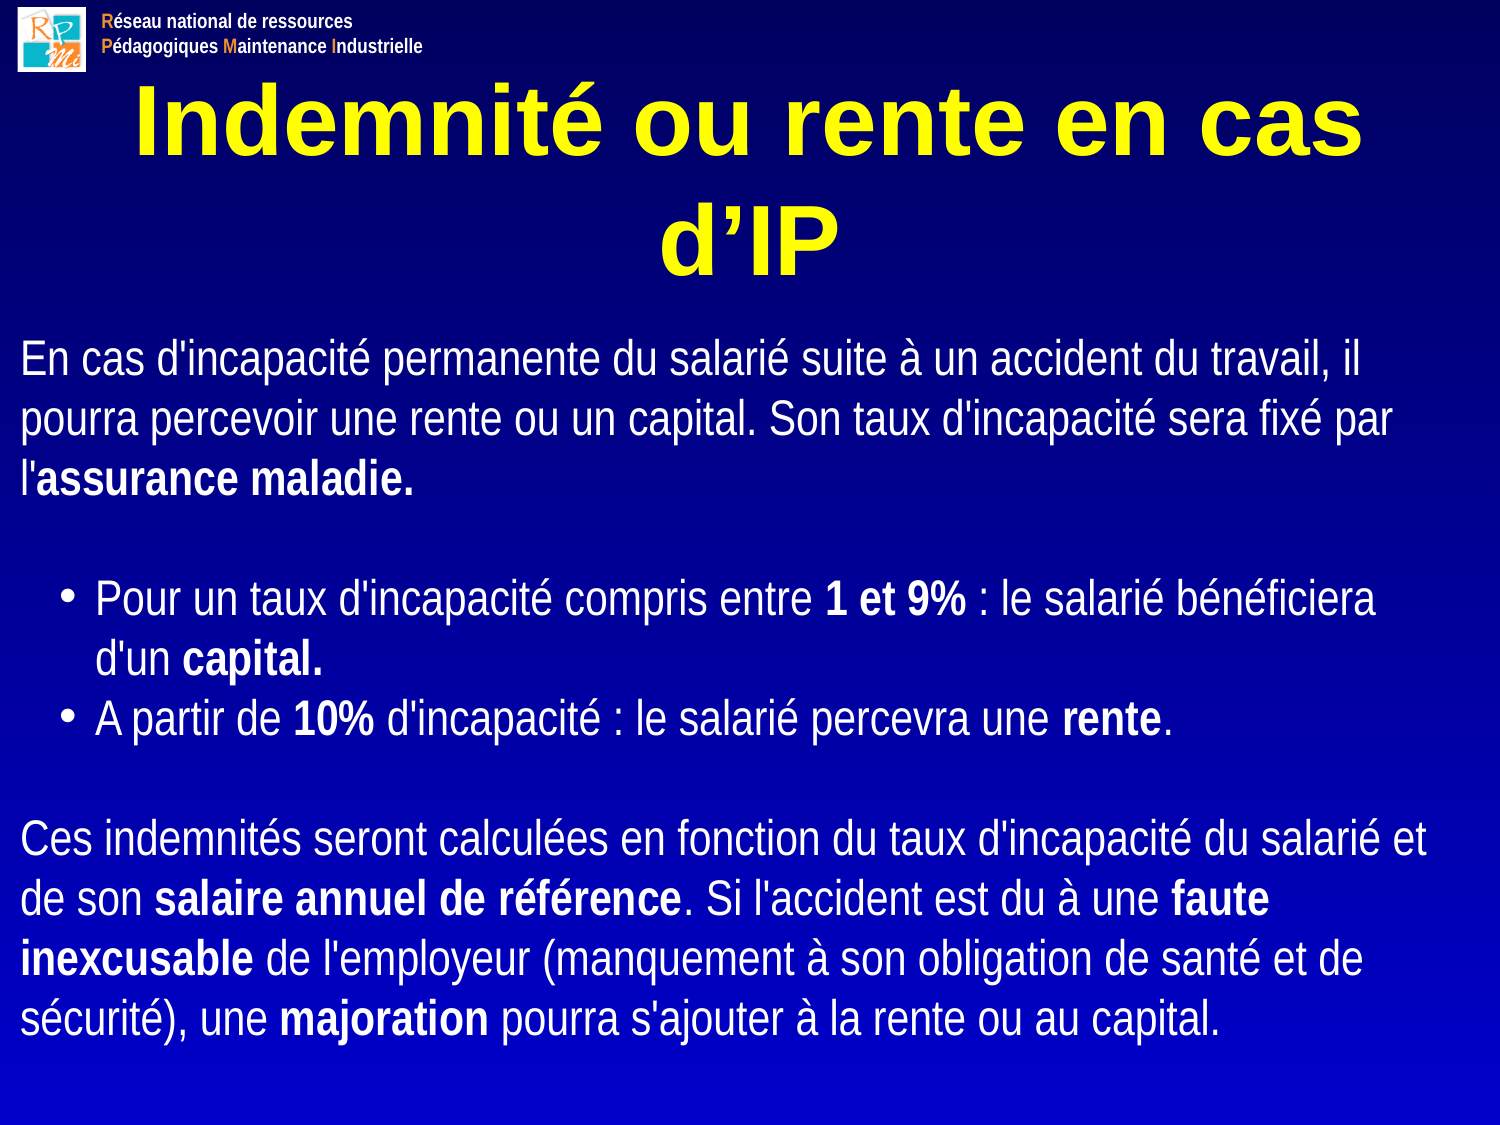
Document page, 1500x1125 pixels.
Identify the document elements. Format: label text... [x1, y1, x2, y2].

title Indemnité ou rente en cas d’IP [112, 127, 1388, 303]
picture [17, 7, 86, 72]
text_box En cas d'incapacité permanente du salarié suite à un accident du travail, il pourra percevoir une rente ou un capital. Son taux d'incapacité sera fixé par l'assurance maladie. Pour un taux d'incapacité compris entre 1 et 9% : le salarié bénéficiera d'un capital. A partir de 10% d'incapacité : le salarié percevra une rente. Ces indemnités seront calculées en fonction du taux d'incapacité du salarié et de son salaire annuel de référence. Si l'accident est du à une faute inexcusable de l'employeur (manquement à son obligation de santé et de sécurité), une majoration pourra s'ajouter à la rente ou au capital. [5, 317, 1470, 1053]
